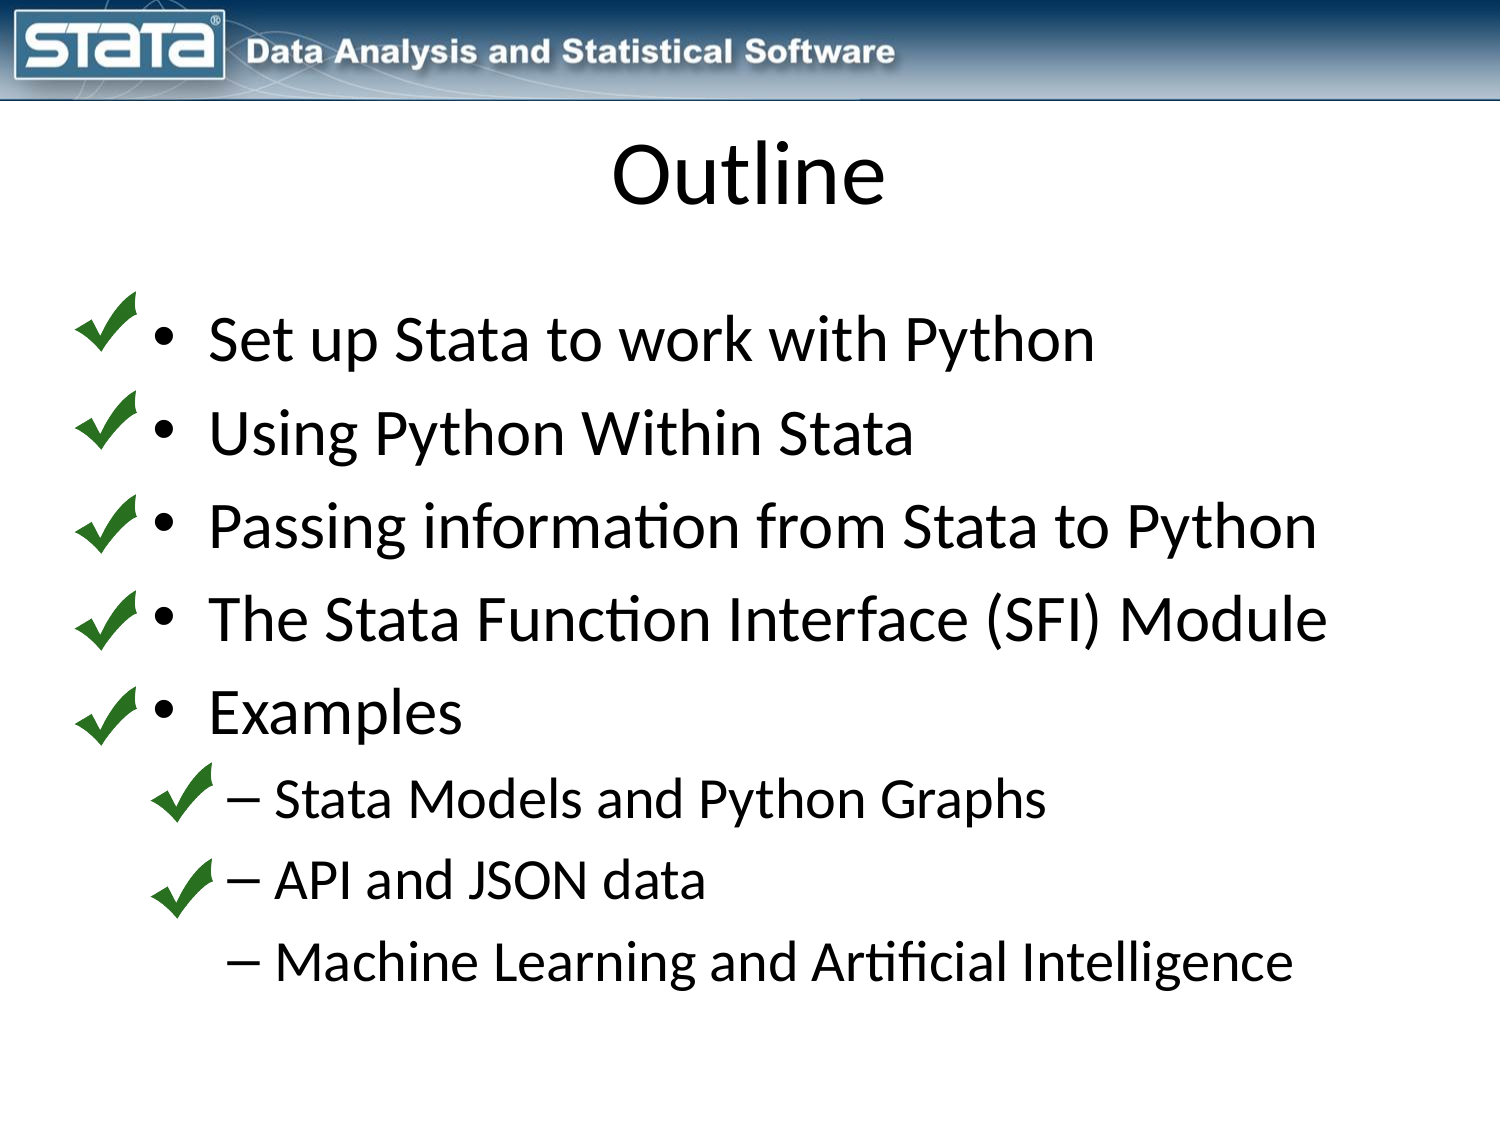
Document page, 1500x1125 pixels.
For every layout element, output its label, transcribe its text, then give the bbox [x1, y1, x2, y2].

picture [74, 389, 138, 450]
picture [149, 762, 214, 823]
picture [0, 0, 1500, 101]
title Outline [74, 97, 1425, 238]
picture [74, 686, 138, 747]
picture [74, 590, 138, 651]
picture [74, 494, 138, 555]
picture [149, 858, 214, 919]
list Set up Stata to work with Python Using Python Within Stata Passing information from Stata to Python The Stata Function Interface (SFI) Module Examples Stata Models and Python Graphs API and JSON data Machine Learning and Artificial Intelligence [137, 287, 1450, 955]
picture [74, 291, 138, 352]
